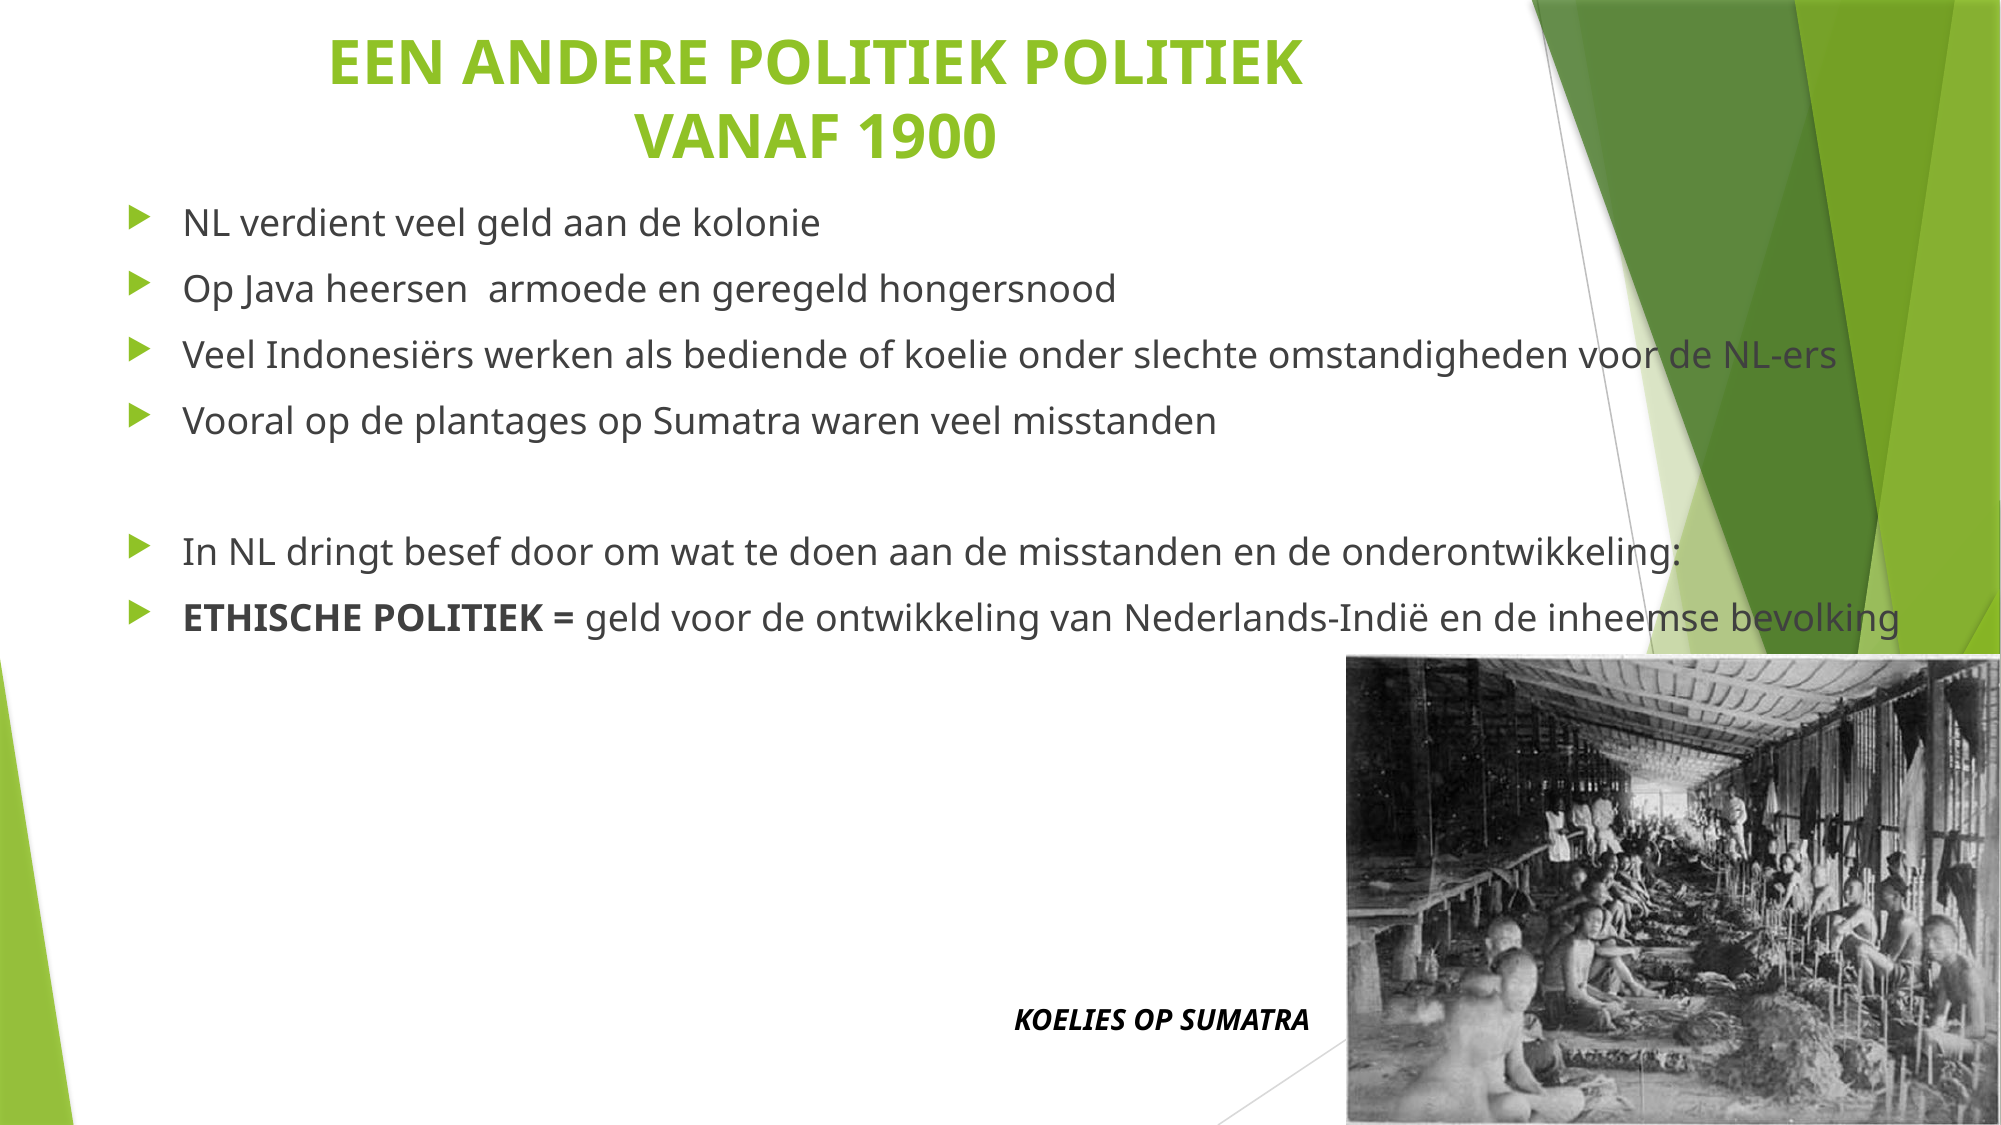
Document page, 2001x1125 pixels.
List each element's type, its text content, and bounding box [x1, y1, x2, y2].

list NL verdient veel geld aan de kolonie Op Java heersen armoede en geregeld hongersnood Veel Indonesiërs werken als bediende of koelie onder slechte omstandigheden voor de NL-ers Vooral op de plantages op Sumatra waren veel misstanden In NL dringt besef door om wat te doen aan de misstanden en de onderontwikkeling: ETHISCHE POLITIEK = geld voor de ontwikkeling van Nederlands-Indië en de inheemse bevolking [111, 191, 2000, 1125]
picture [1345, 653, 2000, 1125]
title EEN ANDERE POLITIEK POLITIEK VANAF 1900 [111, 15, 1522, 180]
text_box KOELIES OP SUMATRA [999, 994, 1328, 1044]
